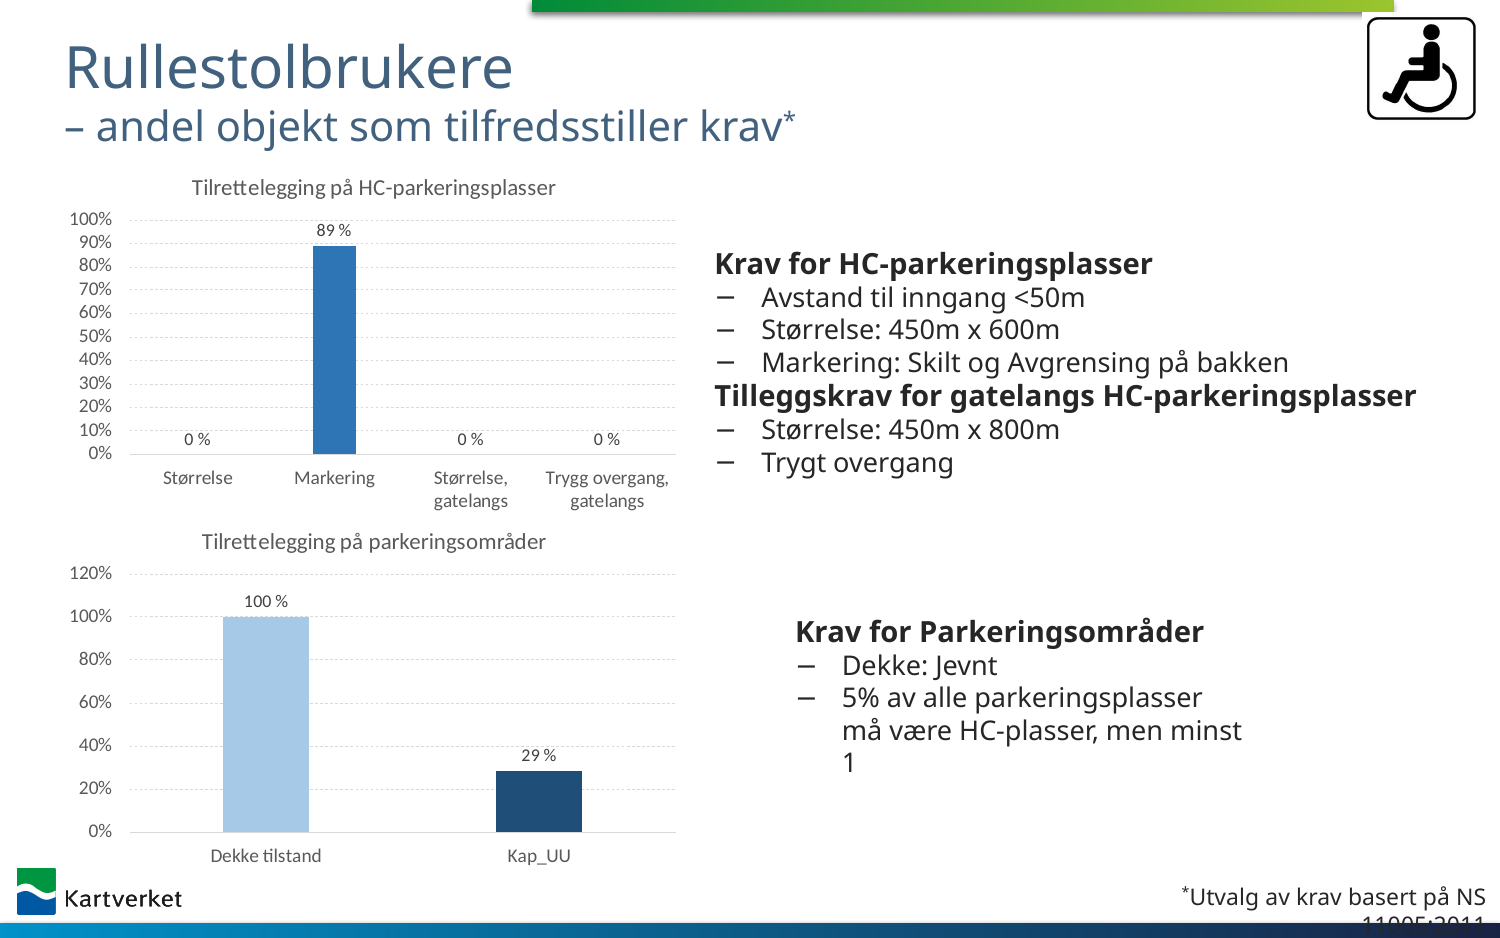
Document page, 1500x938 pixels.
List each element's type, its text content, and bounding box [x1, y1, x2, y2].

text_box *Utvalg av krav basert på NS 11005:2011 [1068, 873, 1500, 938]
text_box Krav for Parkeringsområder Dekke: Jevnt 5% av alle parkeringsplasser må være HC-plasser, men minst 1 [780, 605, 1261, 786]
text_box Krav for HC-parkeringsplasser Avstand til inngang <50m Størrelse: 450m x 600m Markering: Skilt og Avgrensing på bakken Tilleggskrav for gatelangs HC-parkeringsplasser Størrelse: 450m x 800m Trygt overgang [699, 237, 1433, 485]
picture [62, 520, 687, 874]
text_box Rullestolbrukere – andel objekt som tilfredsstiller krav* [49, 25, 1431, 158]
picture [62, 166, 687, 519]
picture [1362, 12, 1481, 126]
